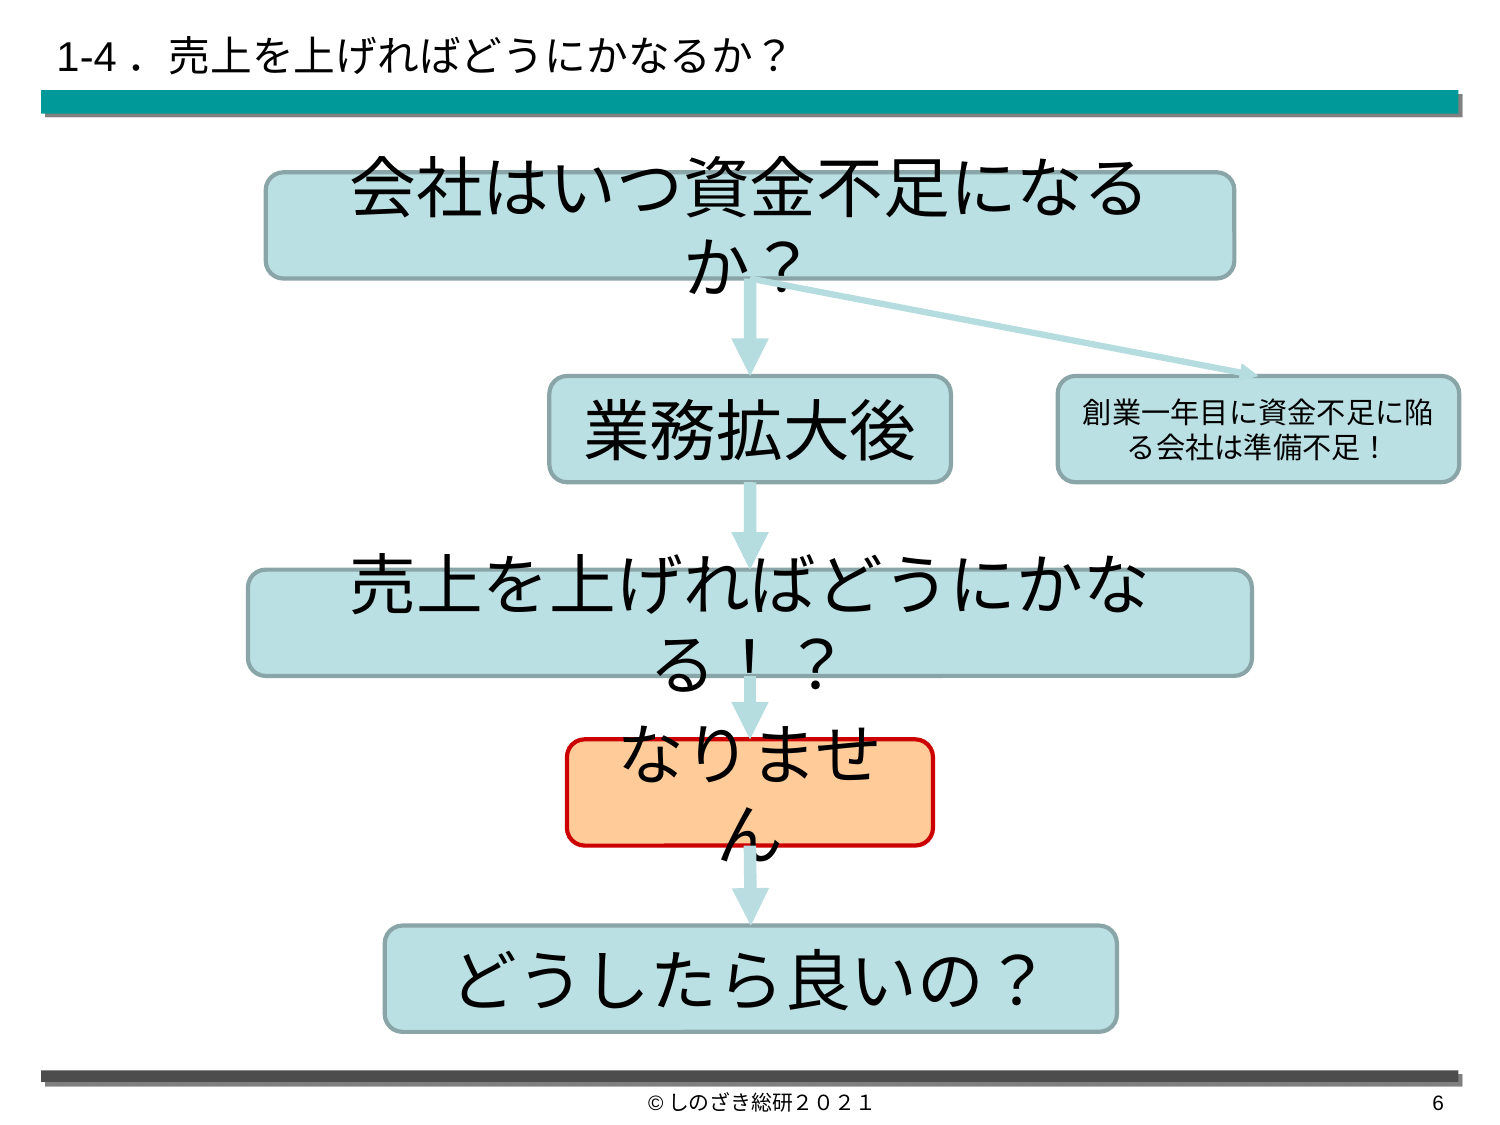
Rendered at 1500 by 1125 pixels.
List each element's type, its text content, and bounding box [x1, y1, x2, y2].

text_box 業務拡大後 [547, 373, 954, 485]
footer ©しのざき総研２０２１ [524, 1082, 1000, 1125]
text_box どうしたら良いの？ [382, 923, 1120, 1034]
text_box 創業一年目に資金不足に陥る会社は準備不足！ [1055, 373, 1462, 485]
text_box 売上を上げればどうにかなる！？ [245, 567, 1255, 679]
slide_number 5 [1108, 1082, 1459, 1125]
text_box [749, 278, 1259, 377]
text_box 会社はいつ資金不足になるか？ [263, 170, 1237, 281]
title 1-4．売上を上げればどうにかなるか？ [41, 19, 1459, 91]
text_box なりません [564, 737, 936, 848]
